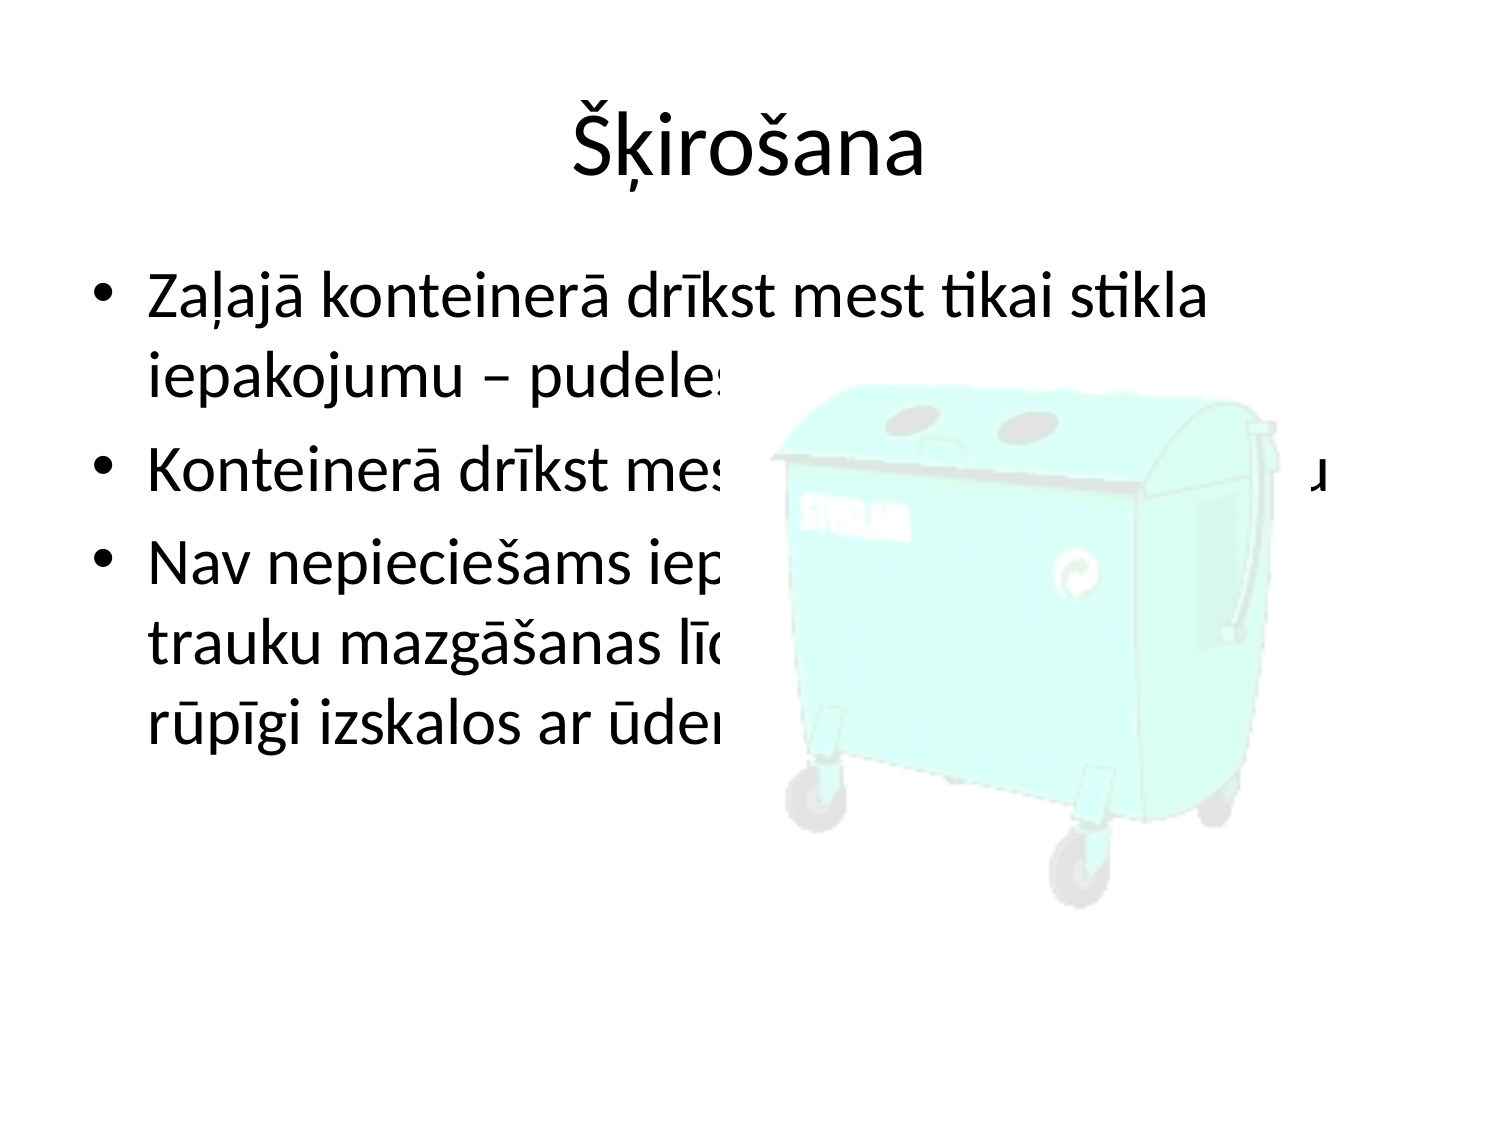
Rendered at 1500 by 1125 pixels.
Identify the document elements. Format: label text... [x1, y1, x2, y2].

list Zaļajā konteinerā drīkst mest tikai stikla iepakojumu – pudeles un burkas Konteinerā drīkst mest tikai tīru iepakojumu Nav nepieciešams iepakojumu mazgāt ar trauku mazgāšanas līdzekli – pietiks, ja to rūpīgi izskalos ar ūdeni [76, 243, 1427, 986]
picture [720, 343, 1311, 944]
title Šķirošana [75, 45, 1425, 233]
